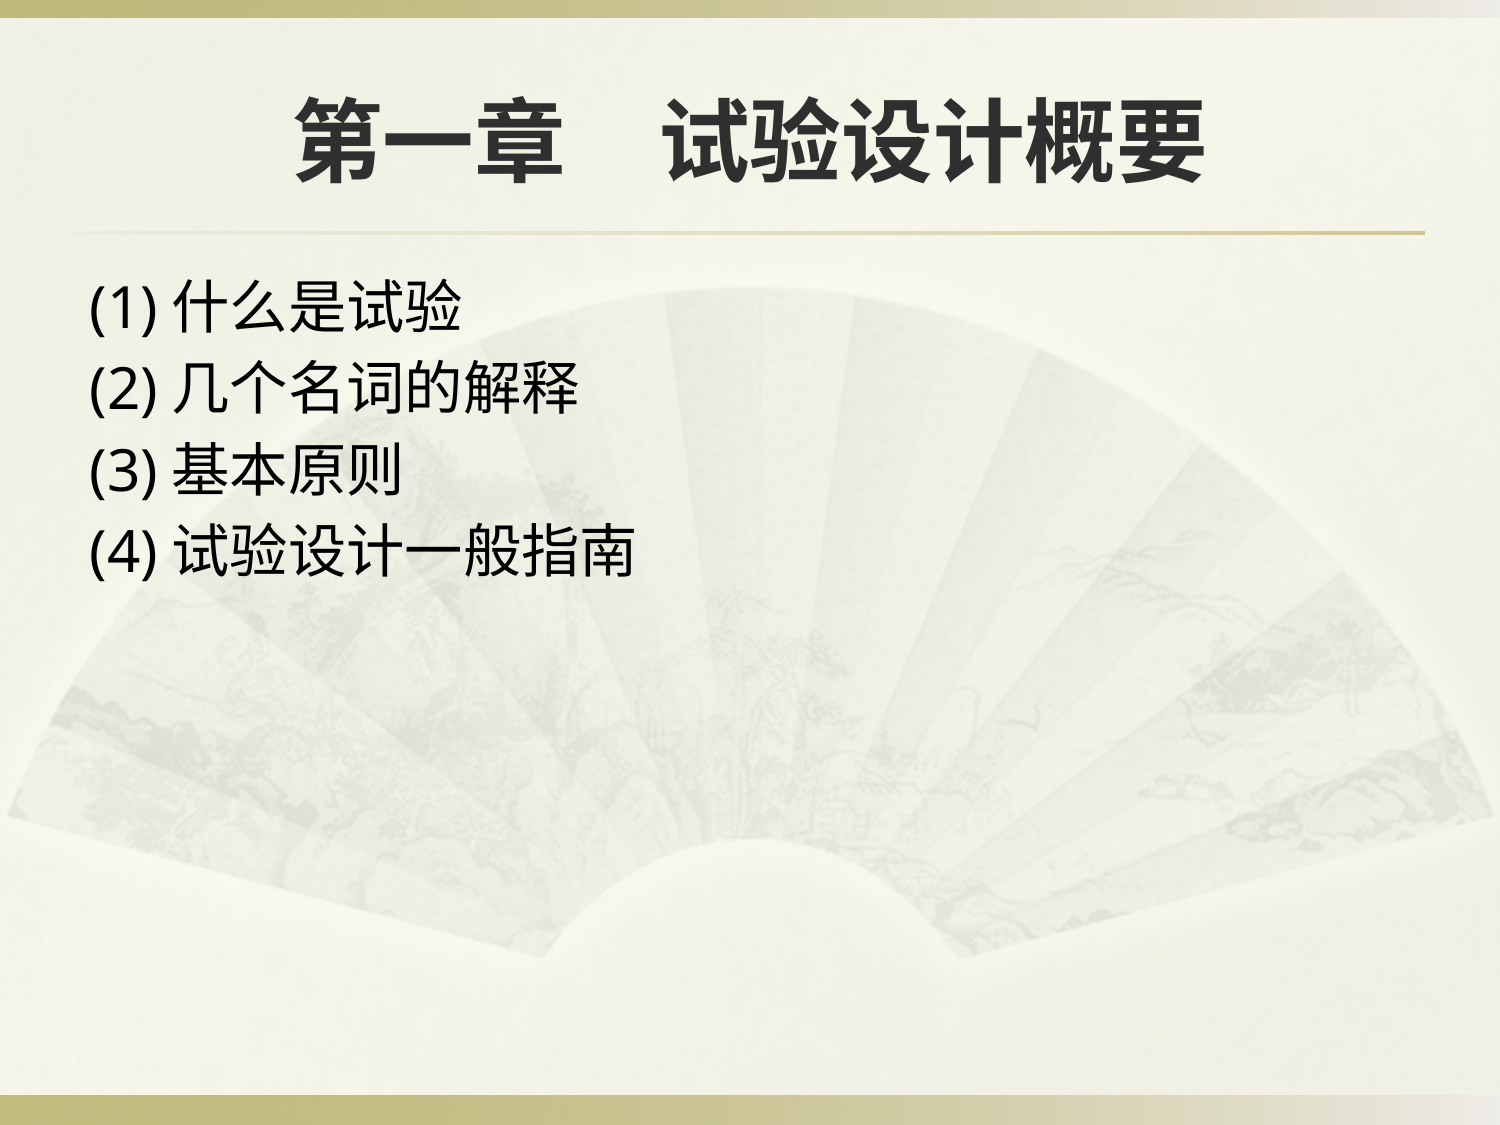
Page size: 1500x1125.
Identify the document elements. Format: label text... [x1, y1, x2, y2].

list (1)什么是试验 (2)几个名词的解释 (3)基本原则 (4)试验设计一般指南 [75, 262, 1425, 1032]
title 第一章 试验设计概要 [75, 45, 1425, 233]
